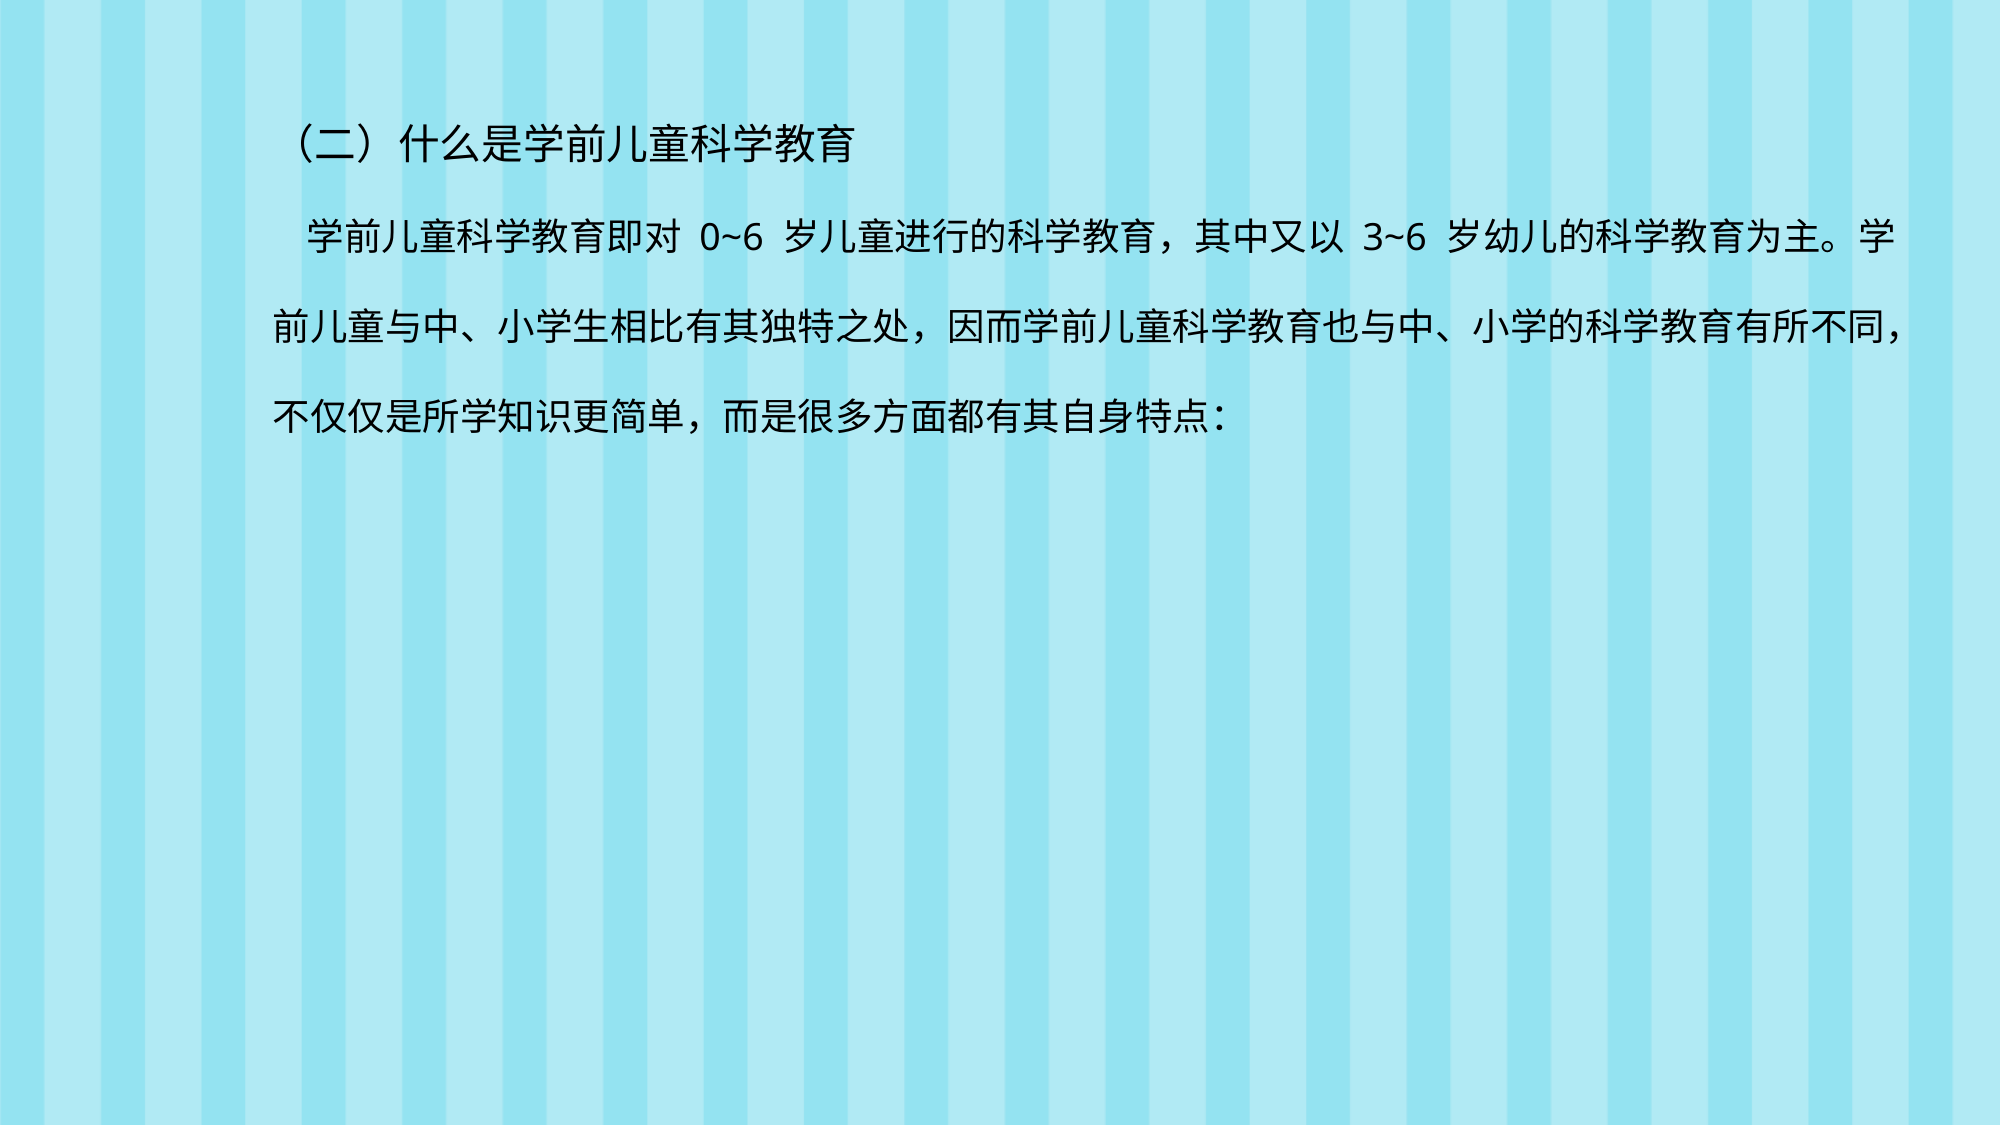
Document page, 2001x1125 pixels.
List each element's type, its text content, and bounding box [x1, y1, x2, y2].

picture [0, 0, 2000, 1125]
text_box （二）什么是学前儿童科学教育 学前儿童科学教育即对 0~6 岁儿童进行的科学教育，其中又以 3~6 岁幼儿的科学教育为主。学前儿童与中、小学生相比有其独特之处，因而学前儿童科学教育也与中、小学的科学教育有所不同，不仅仅是所学知识更简单，而是很多方面都有其自身特点： [258, 60, 1933, 446]
